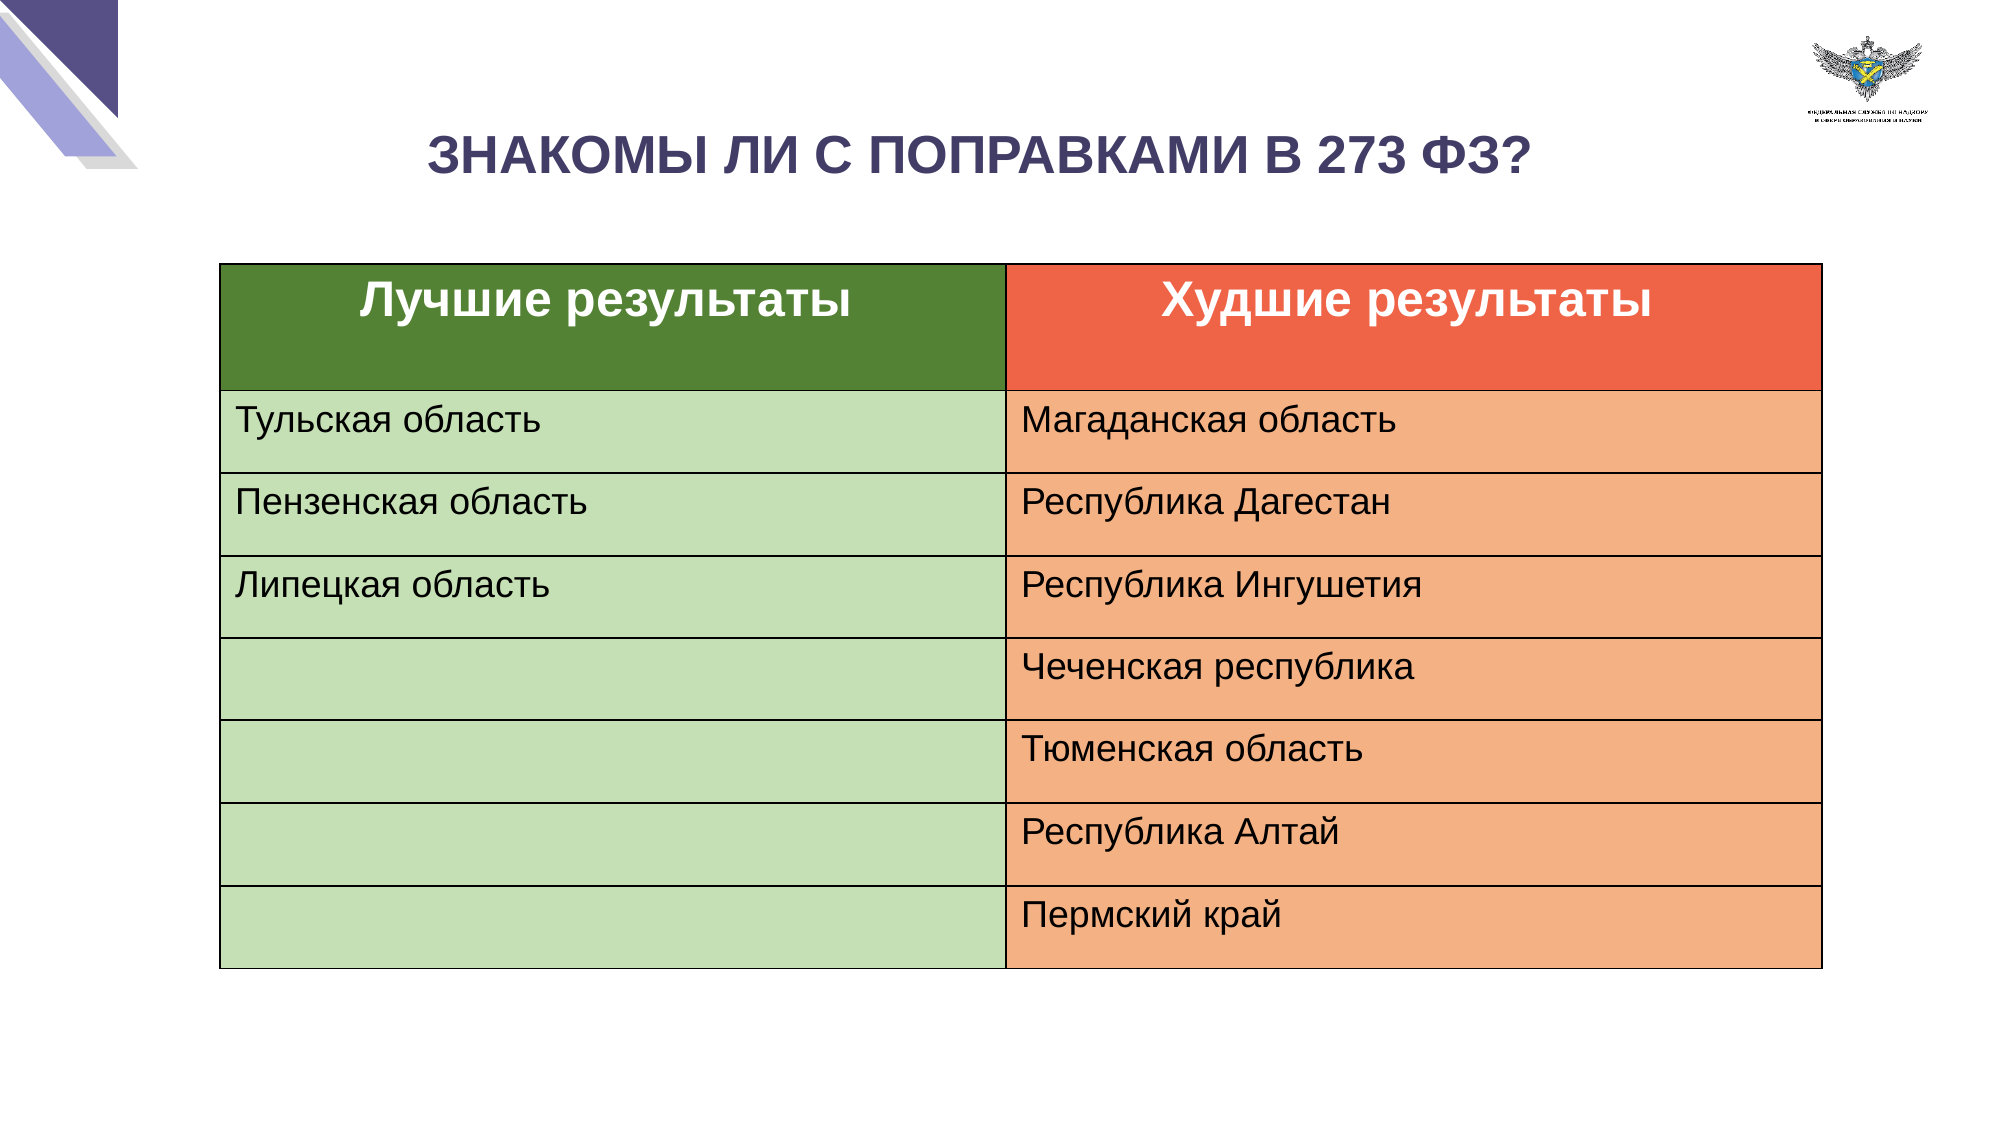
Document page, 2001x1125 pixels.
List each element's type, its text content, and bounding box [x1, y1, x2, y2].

table_cell Пензенская область [221, 474, 1005, 555]
table_cell Республика Дагестан [1007, 474, 1821, 555]
table_header Худшие результаты [1007, 265, 1821, 390]
table_cell [221, 804, 1005, 885]
table_cell [221, 887, 1005, 968]
table_cell [221, 639, 1005, 719]
table_cell [221, 721, 1005, 802]
table_cell Липецкая область [221, 557, 1005, 637]
table_cell Тюменская область [1007, 721, 1821, 802]
table_cell Магаданская область [1007, 391, 1821, 472]
picture [1808, 35, 1928, 122]
table_cell Пермский край [1007, 887, 1821, 968]
text_box ЗНАКОМЫ ЛИ С ПОПРАВКАМИ В 273 ФЗ? [412, 113, 1588, 192]
table_cell Республика Алтай [1007, 804, 1821, 885]
table_cell Тульская область [221, 391, 1005, 472]
table_cell Чеченская республика [1007, 639, 1821, 719]
table_cell Республика Ингушетия [1007, 557, 1821, 637]
table_header Лучшие результаты [221, 265, 1005, 390]
